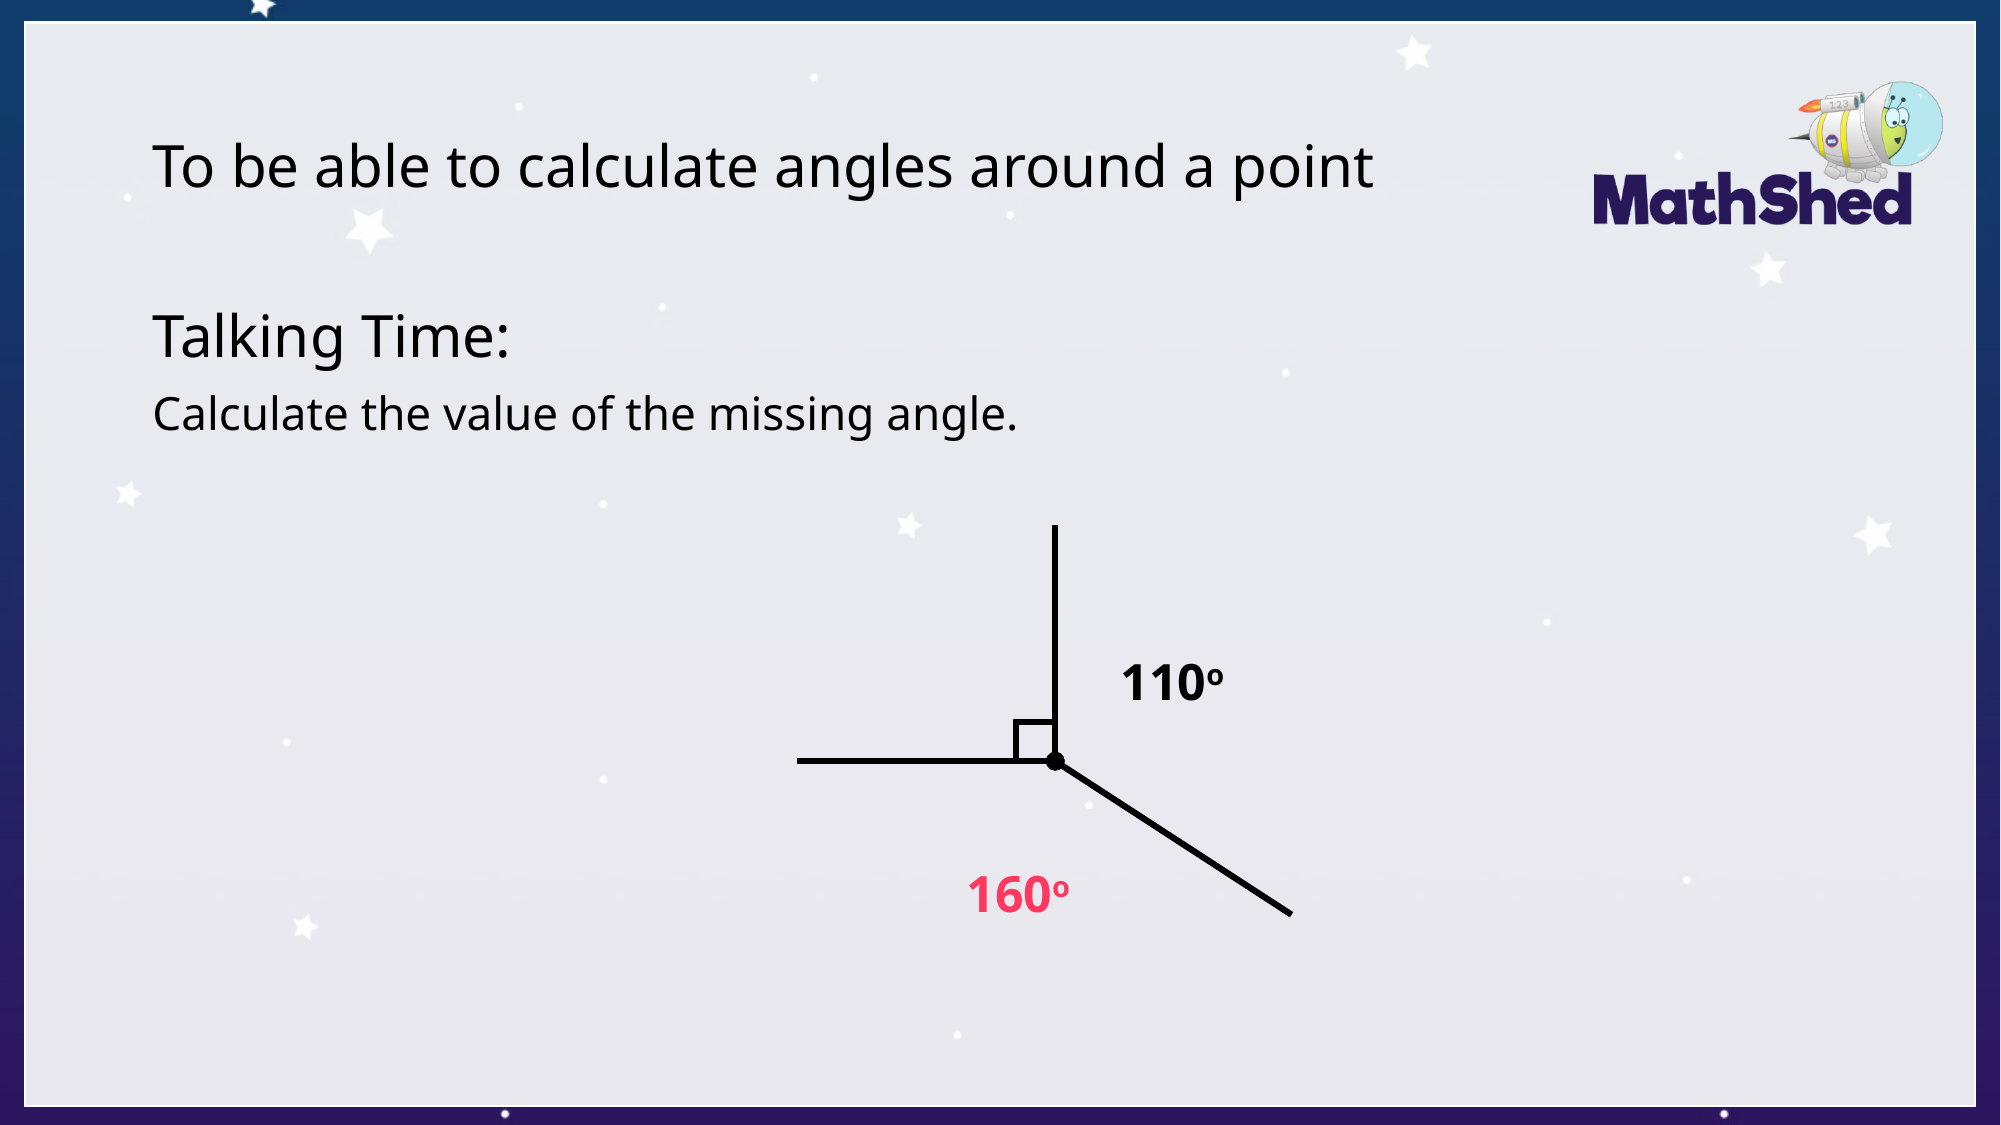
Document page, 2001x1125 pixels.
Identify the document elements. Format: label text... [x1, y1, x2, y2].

title To be able to calculate angles around a point [137, 59, 1578, 278]
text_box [1055, 761, 1292, 915]
list Talking Time: Calculate the value of the missing angle. [137, 299, 1863, 1014]
text_box 160o [951, 854, 1086, 930]
text_box [1015, 721, 1055, 761]
text_box 110o [1106, 642, 1240, 718]
picture [0, 0, 2001, 1125]
